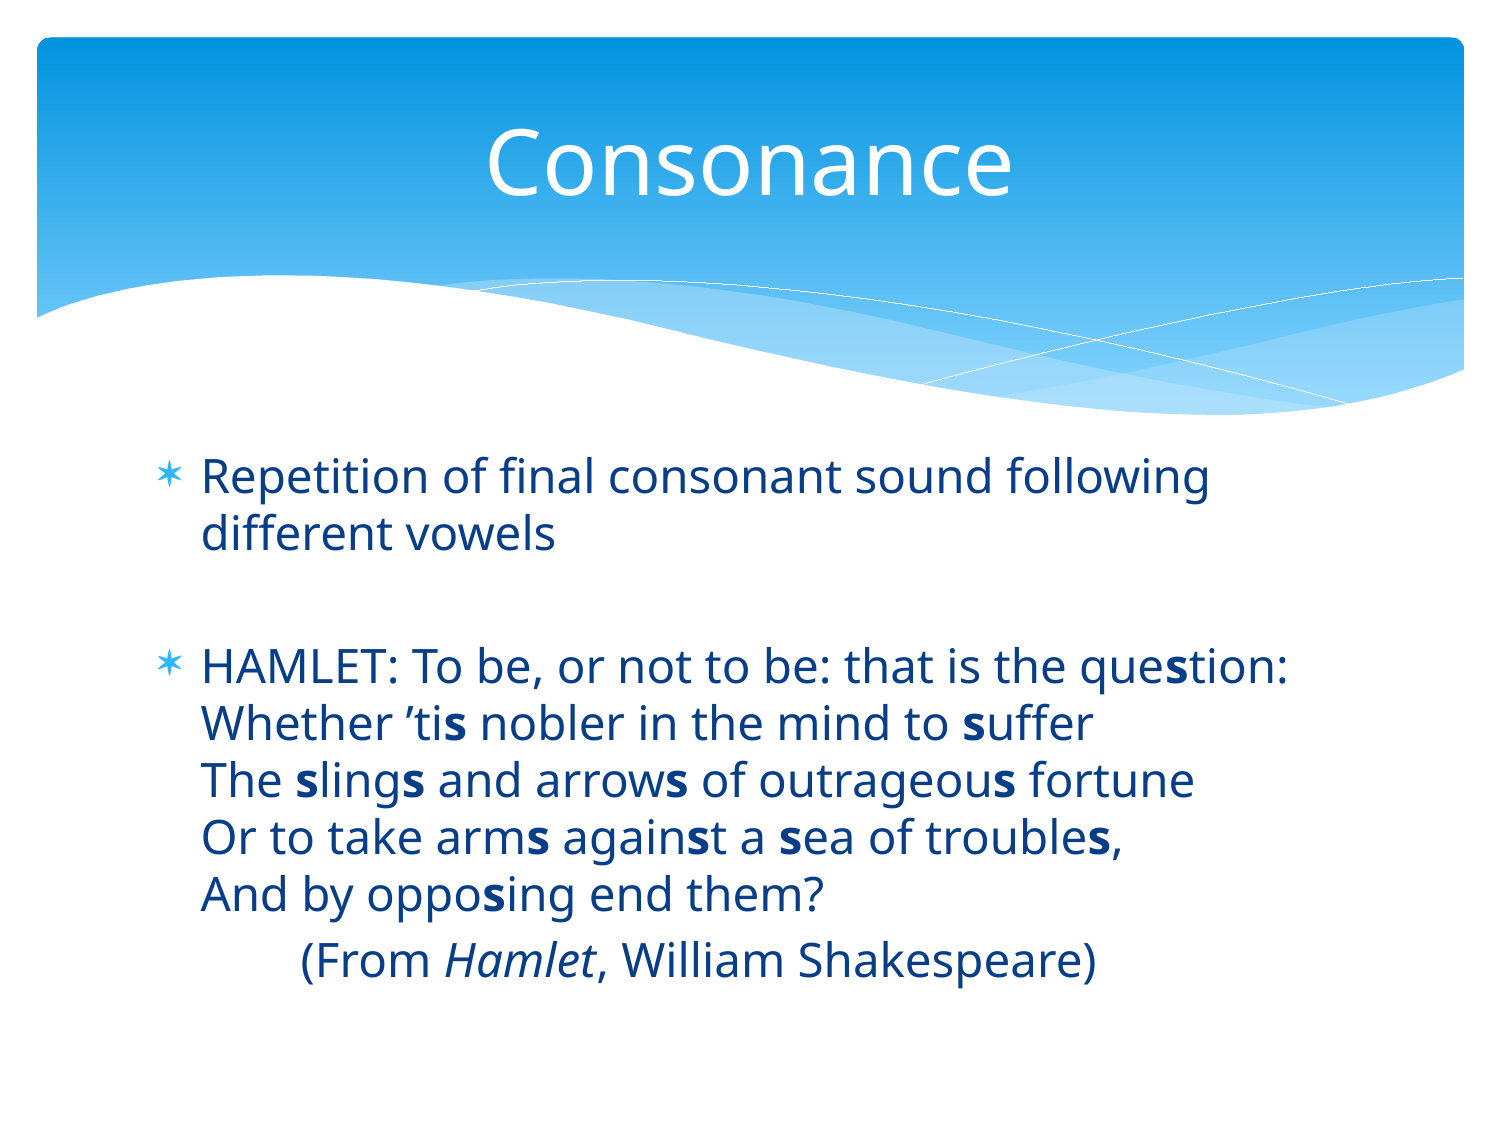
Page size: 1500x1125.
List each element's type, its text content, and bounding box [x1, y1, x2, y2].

list Repetition of final consonant sound following different vowels HAMLET: To be, or not to be: that is the question: Whether ’tis nobler in the mind to suffer The slings and arrows of outrageous fortune Or to take arms against a sea of troubles, And by opposing end them? (From Hamlet, William Shakespeare) [143, 438, 1359, 1005]
title Consonance [75, 55, 1425, 261]
